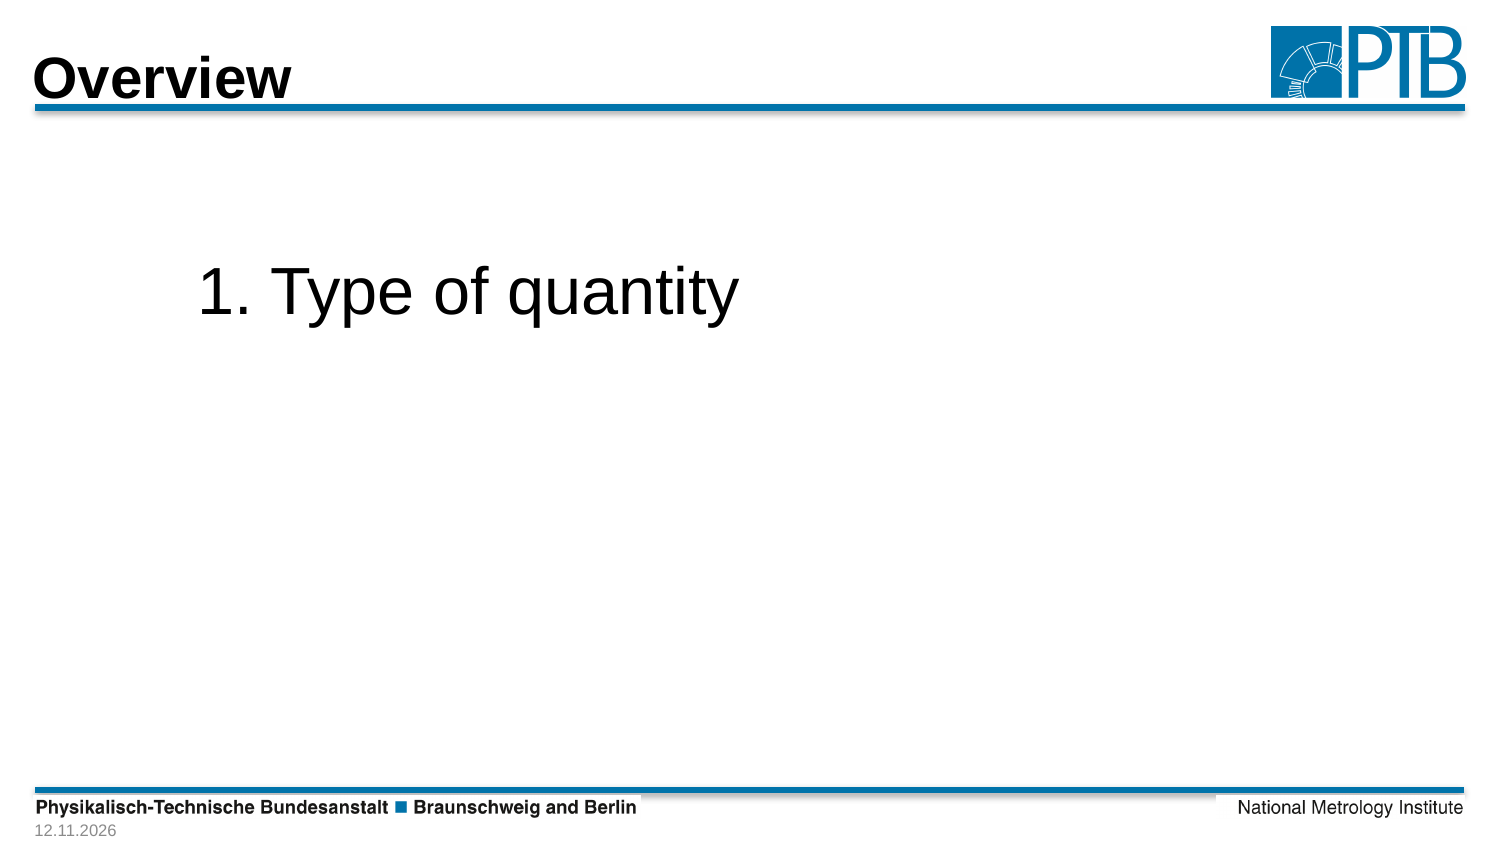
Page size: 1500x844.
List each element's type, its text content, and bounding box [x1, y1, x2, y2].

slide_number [19, 815, 669, 844]
picture [33, 795, 641, 815]
list 1. Type of quantity [183, 239, 1388, 422]
title Overview [17, 26, 1459, 123]
picture [1459, 80, 1467, 98]
picture [1216, 795, 1465, 819]
picture [1459, 26, 1467, 75]
